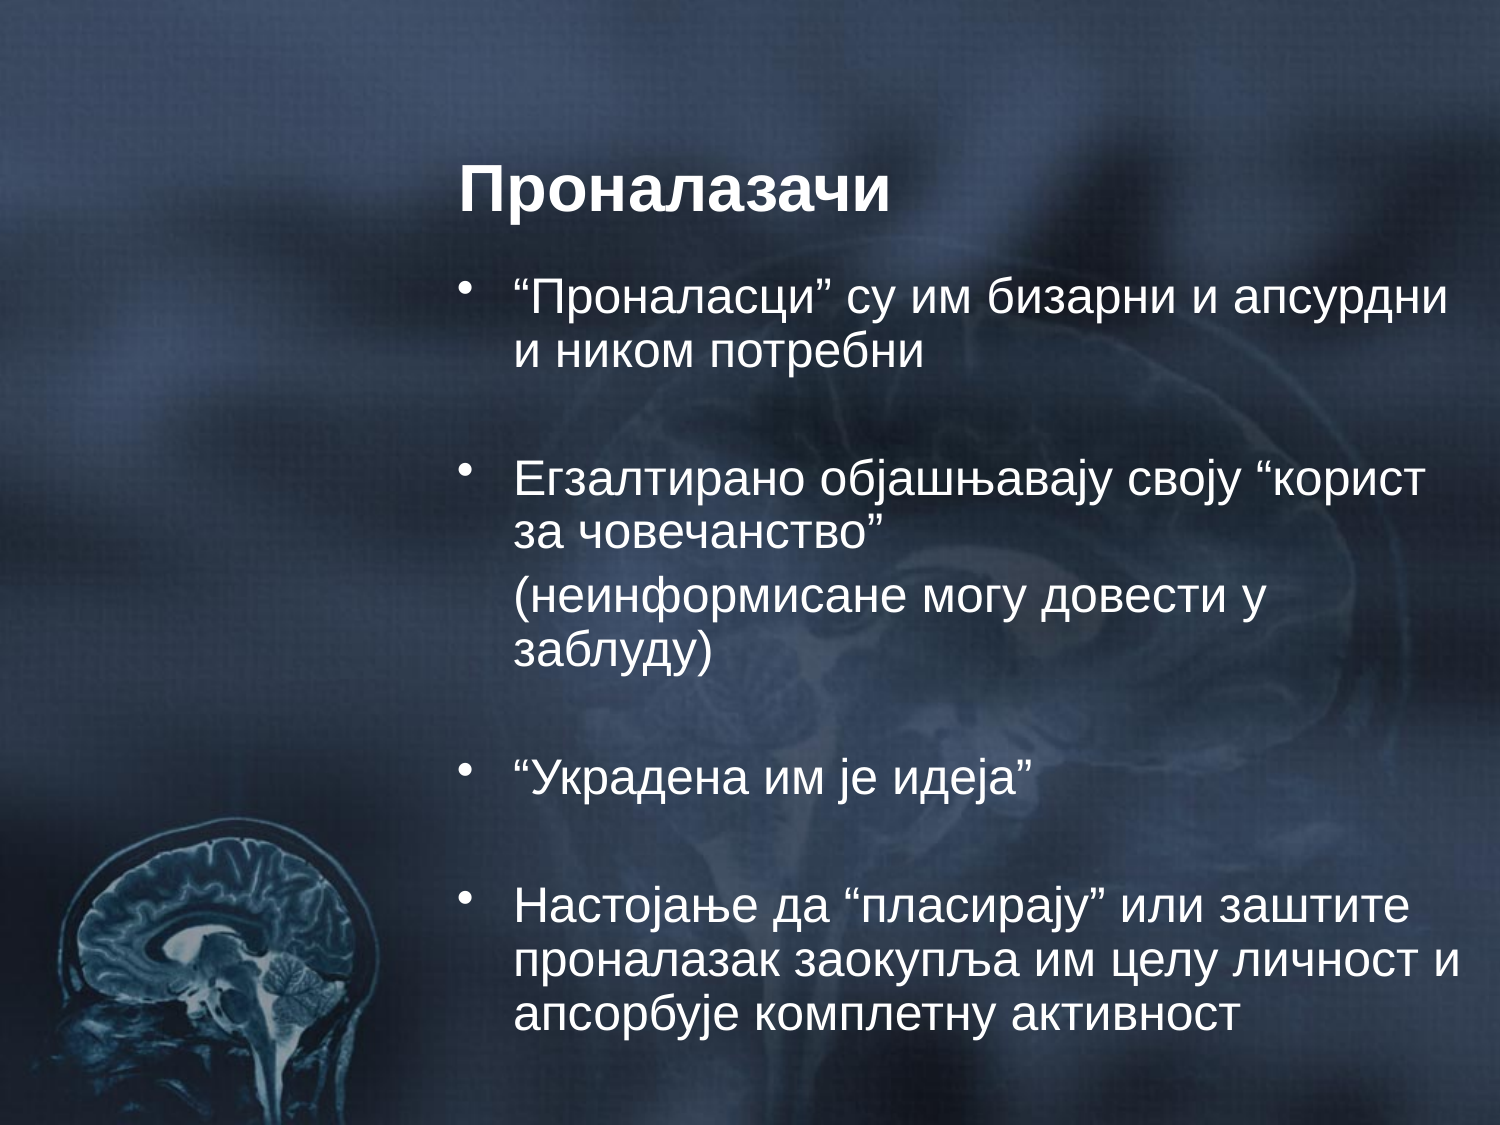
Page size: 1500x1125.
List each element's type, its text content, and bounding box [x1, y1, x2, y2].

title Проналазачи [443, 44, 1480, 233]
list “Проналасци” су им бизарни и апсурдни и ником потребни Егзалтирано објашњавају своју “корист за човечанство” (неинформисане могу довести у заблуду) “Украдена им је идеја” Настојање да “пласирају” или заштите проналазак заокупља им целу личност и апсорбује комплетну активност [441, 262, 1480, 1006]
picture [0, 0, 1500, 1125]
